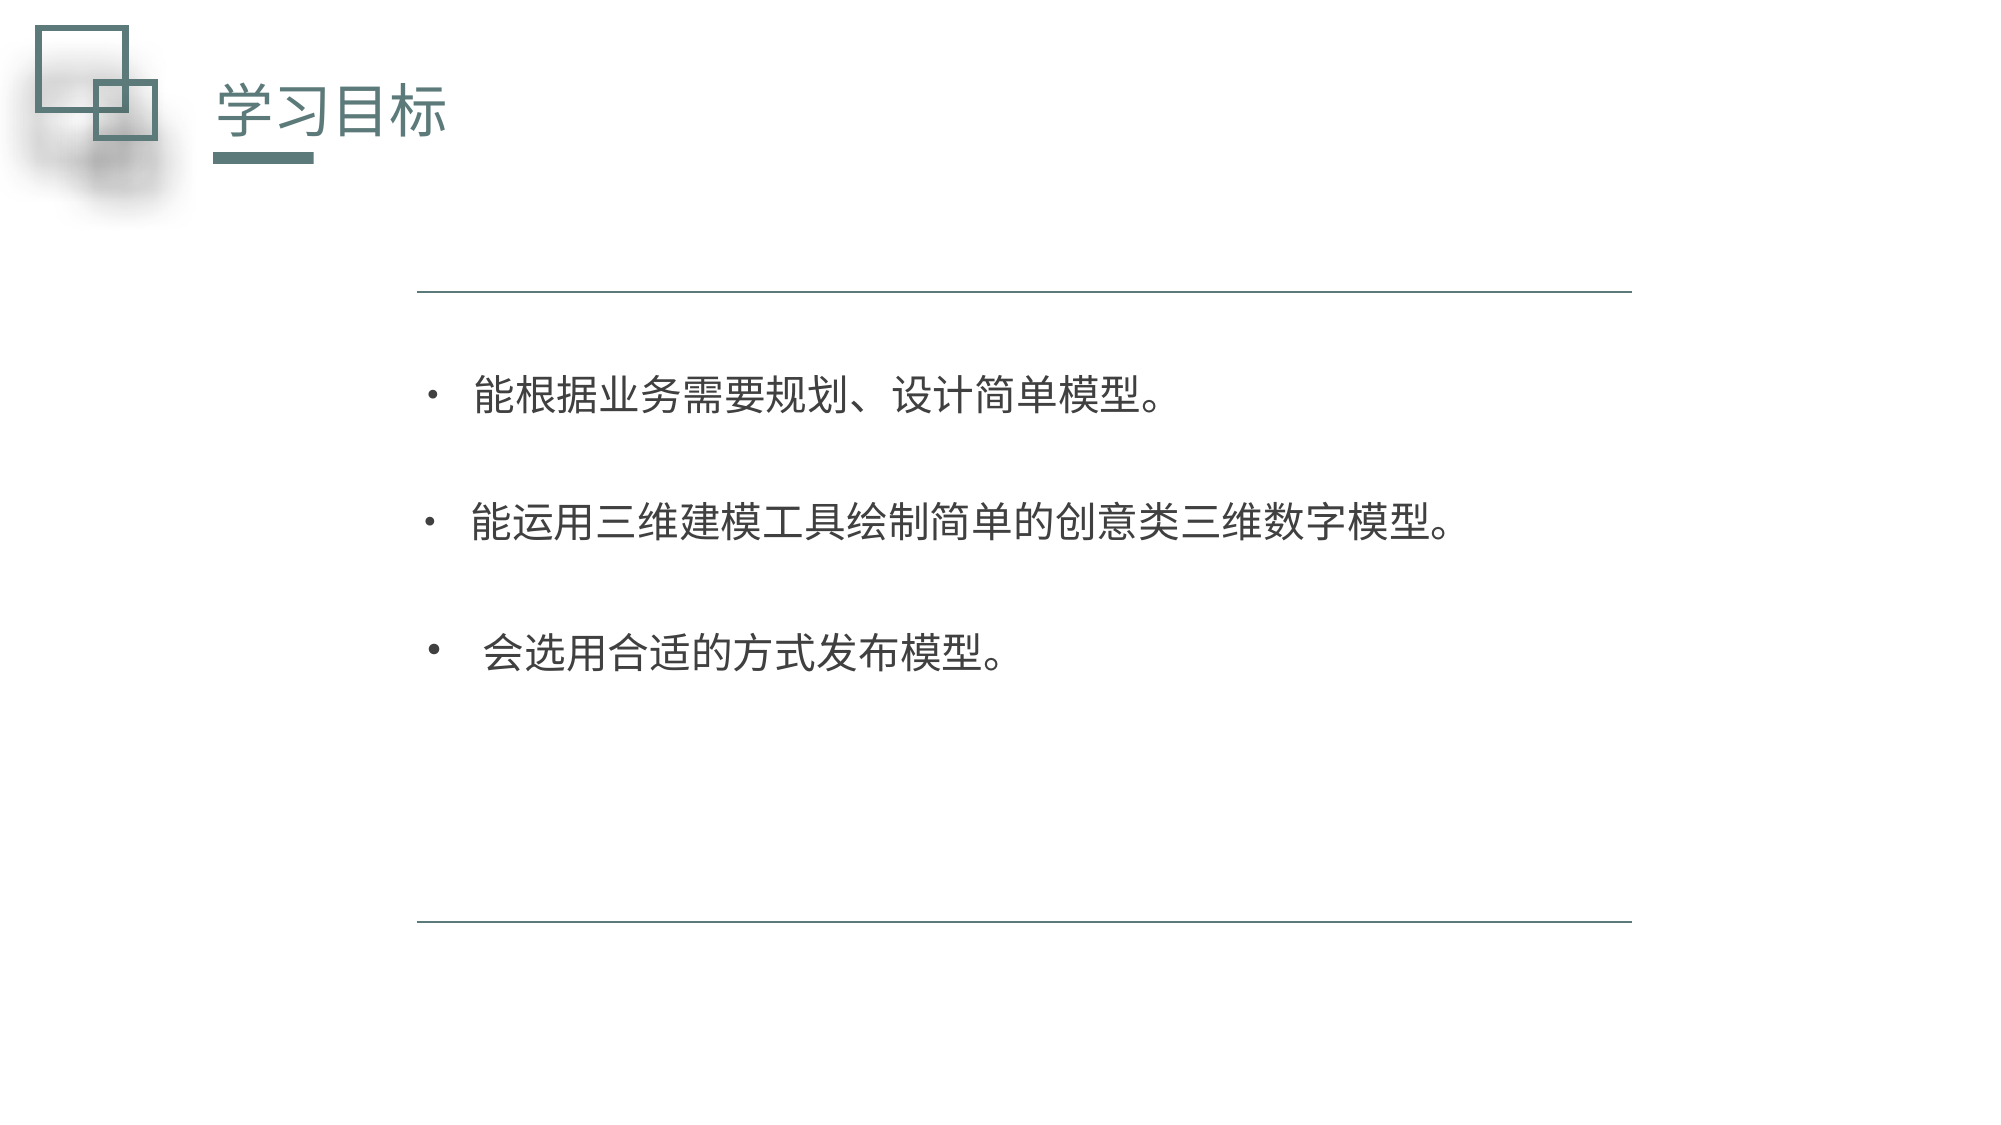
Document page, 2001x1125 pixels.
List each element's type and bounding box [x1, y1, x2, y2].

text_box [173, 66, 481, 164]
text_box [394, 292, 1659, 923]
text_box [37, 27, 127, 111]
text_box [95, 81, 156, 139]
